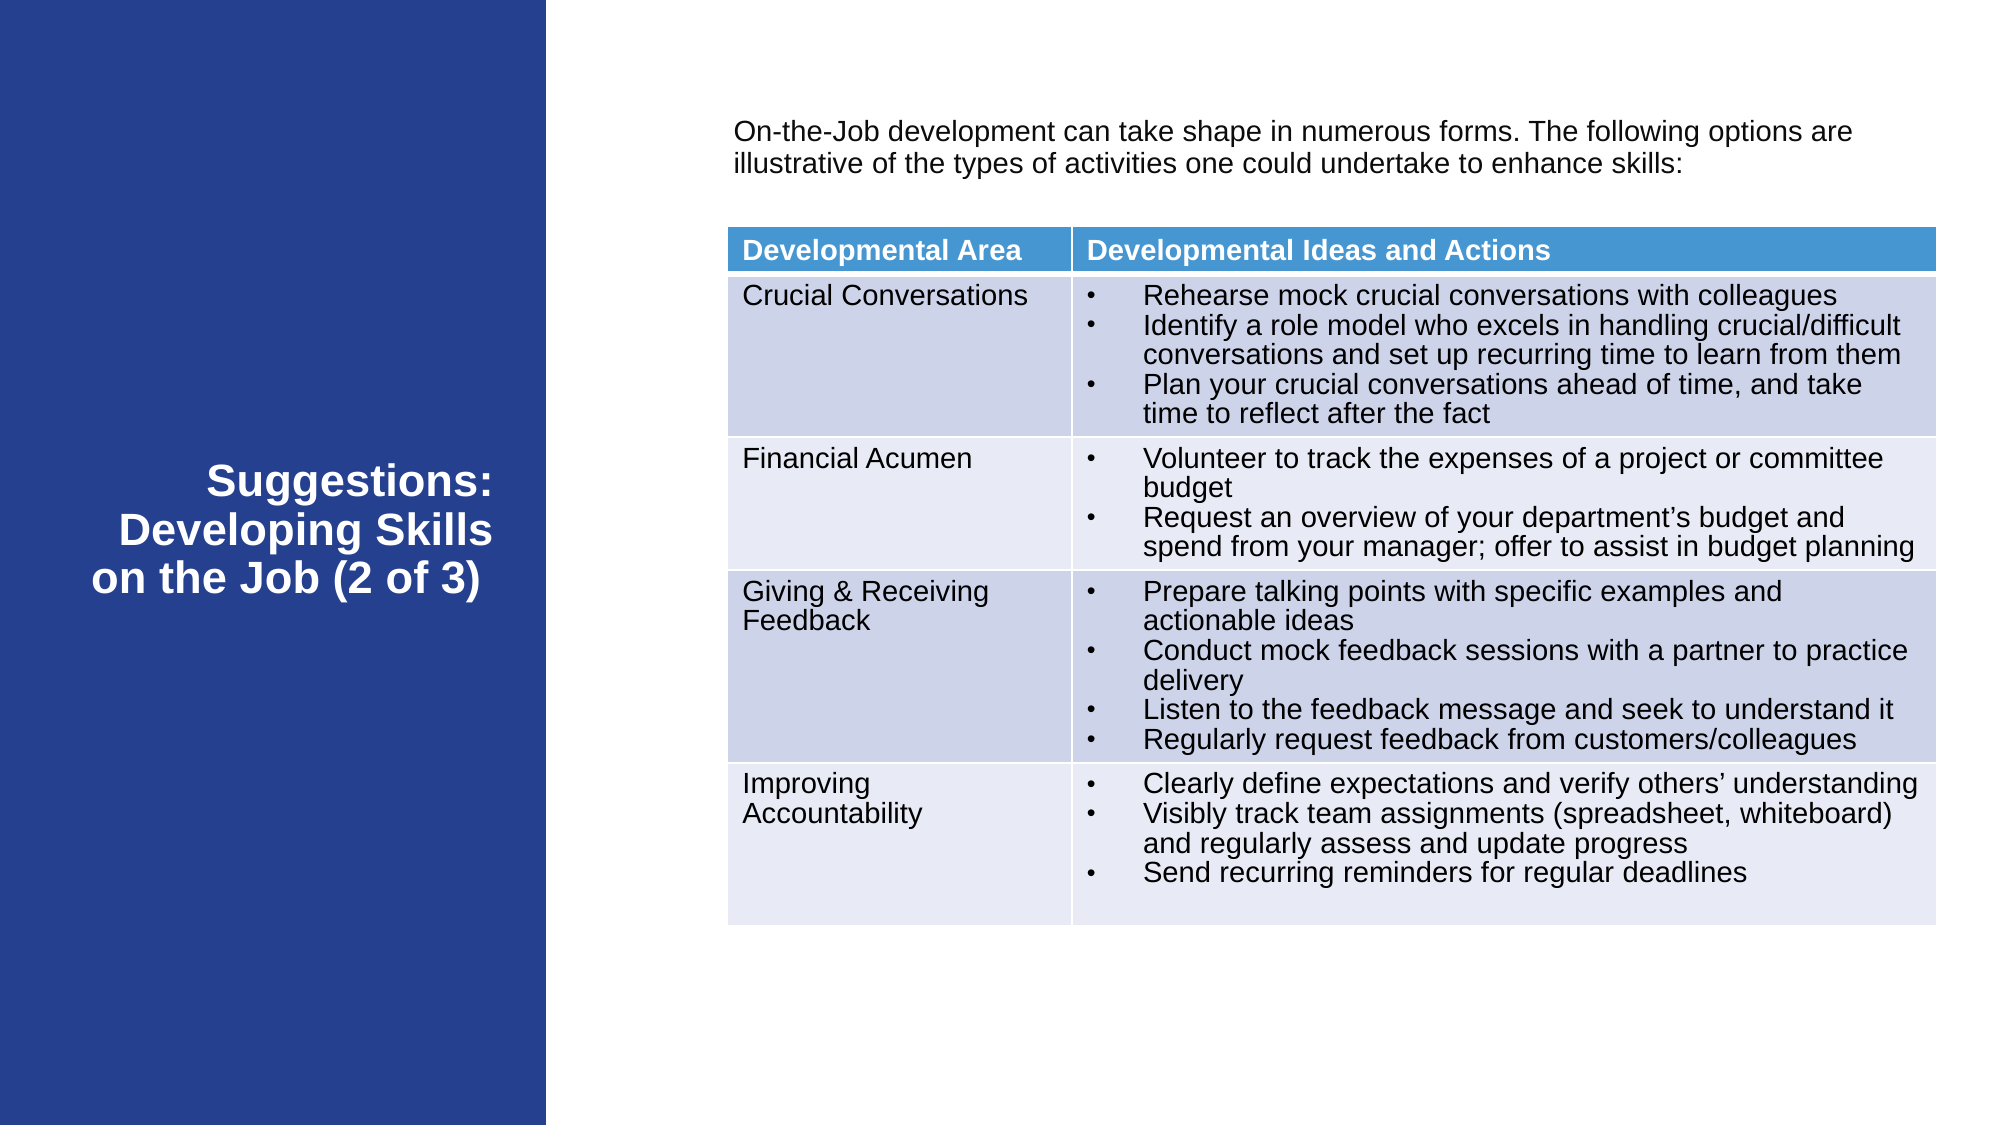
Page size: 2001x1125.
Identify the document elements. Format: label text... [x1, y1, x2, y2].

title Suggestions: Developing Skills on the Job (2 of 3) [37, 448, 509, 667]
list On-the-Job development can take shape in numerous forms. The following options are illustrative of the types of activities one could undertake to enhance skills: [701, 107, 1963, 1009]
